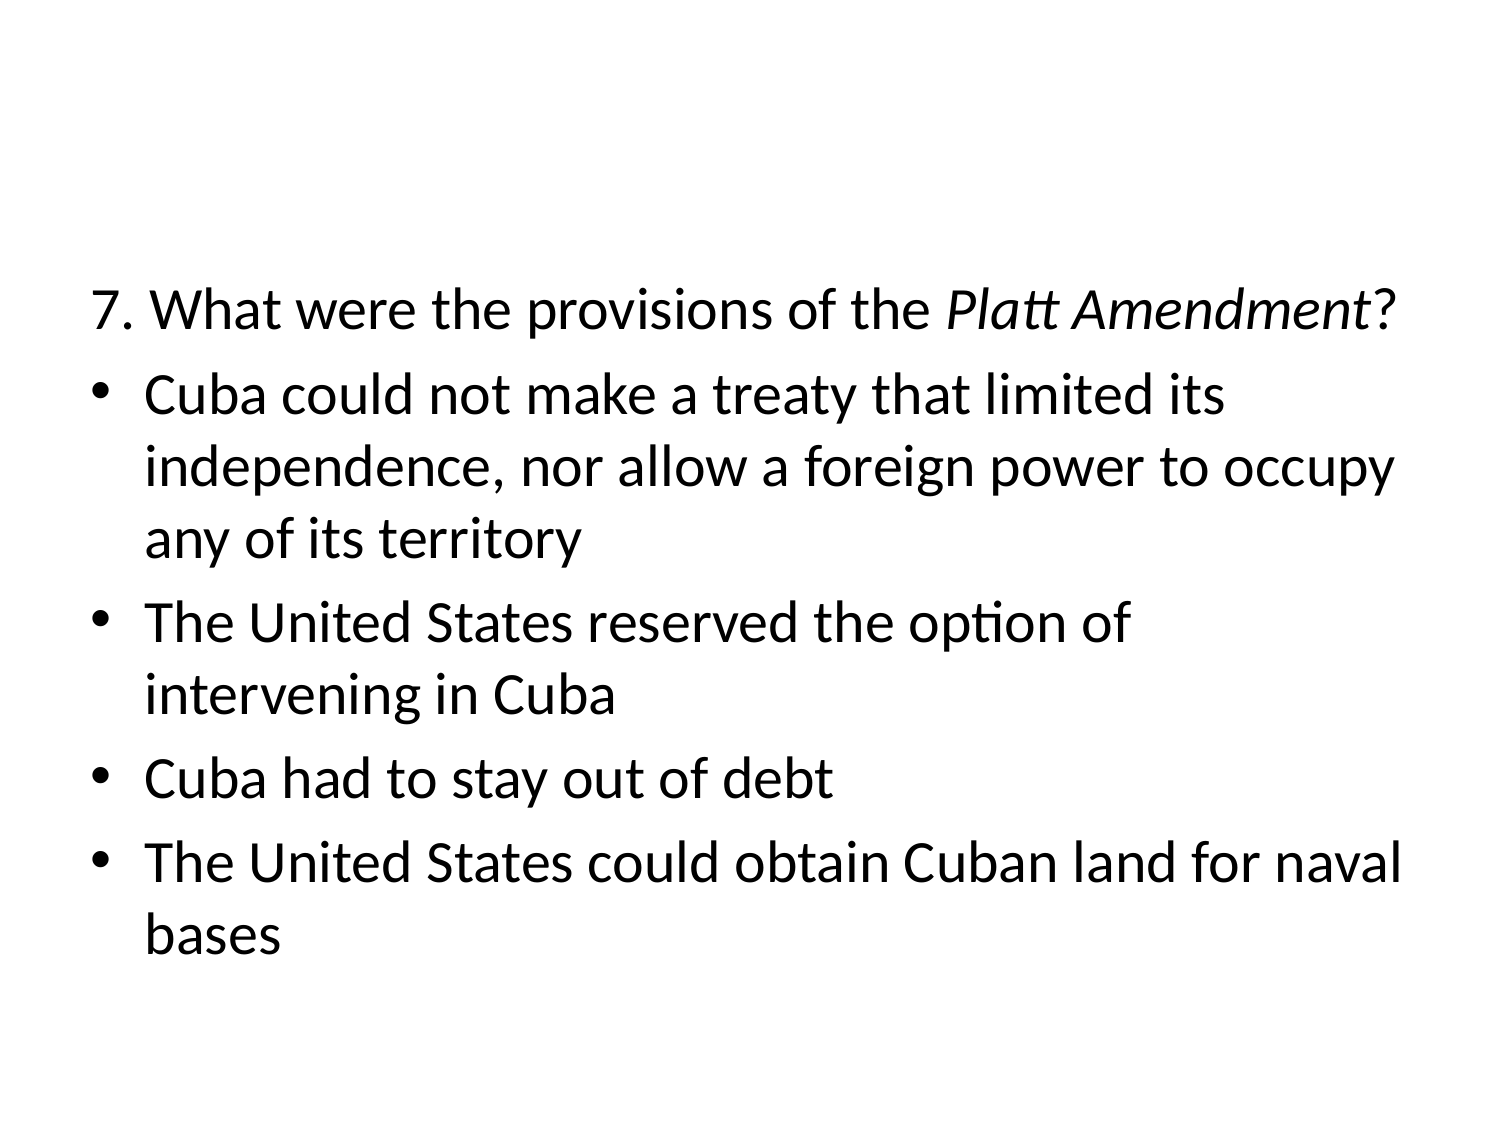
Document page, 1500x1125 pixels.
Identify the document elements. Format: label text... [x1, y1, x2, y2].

list 7. What were the provisions of the Platt Amendment? Cuba could not make a treaty that limited its independence, nor allow a foreign power to occupy any of its territory The United States reserved the option of intervening in Cuba Cuba had to stay out of debt The United States could obtain Cuban land for naval bases [75, 262, 1425, 1005]
